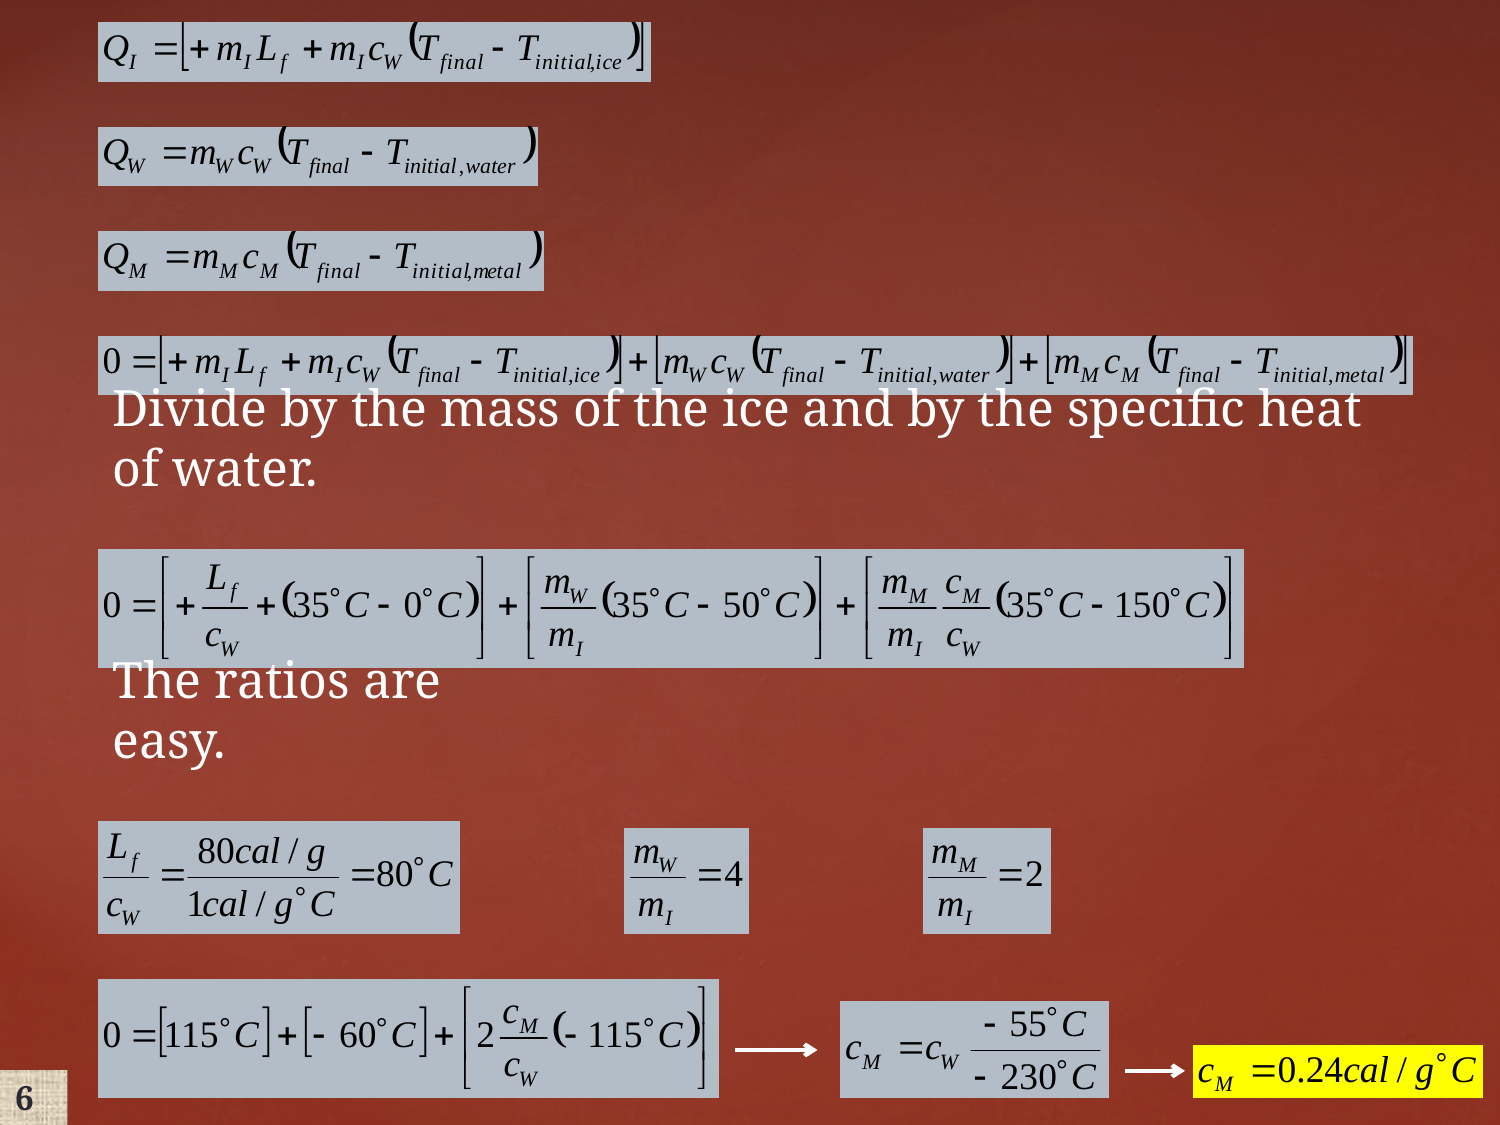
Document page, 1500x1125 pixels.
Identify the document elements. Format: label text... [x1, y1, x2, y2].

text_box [96, 126, 539, 187]
text_box 6 [0, 1070, 68, 1125]
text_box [96, 820, 461, 935]
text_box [96, 230, 545, 292]
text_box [1191, 1043, 1484, 1099]
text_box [96, 21, 652, 83]
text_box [96, 548, 1245, 669]
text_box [839, 1000, 1110, 1099]
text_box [96, 978, 720, 1099]
text_box Divide by the mass of the ice and by the specific heat of water. [97, 440, 1414, 504]
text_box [623, 827, 750, 935]
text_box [96, 335, 1414, 396]
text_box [921, 827, 1052, 935]
text_box The ratios are easy. [97, 712, 535, 777]
